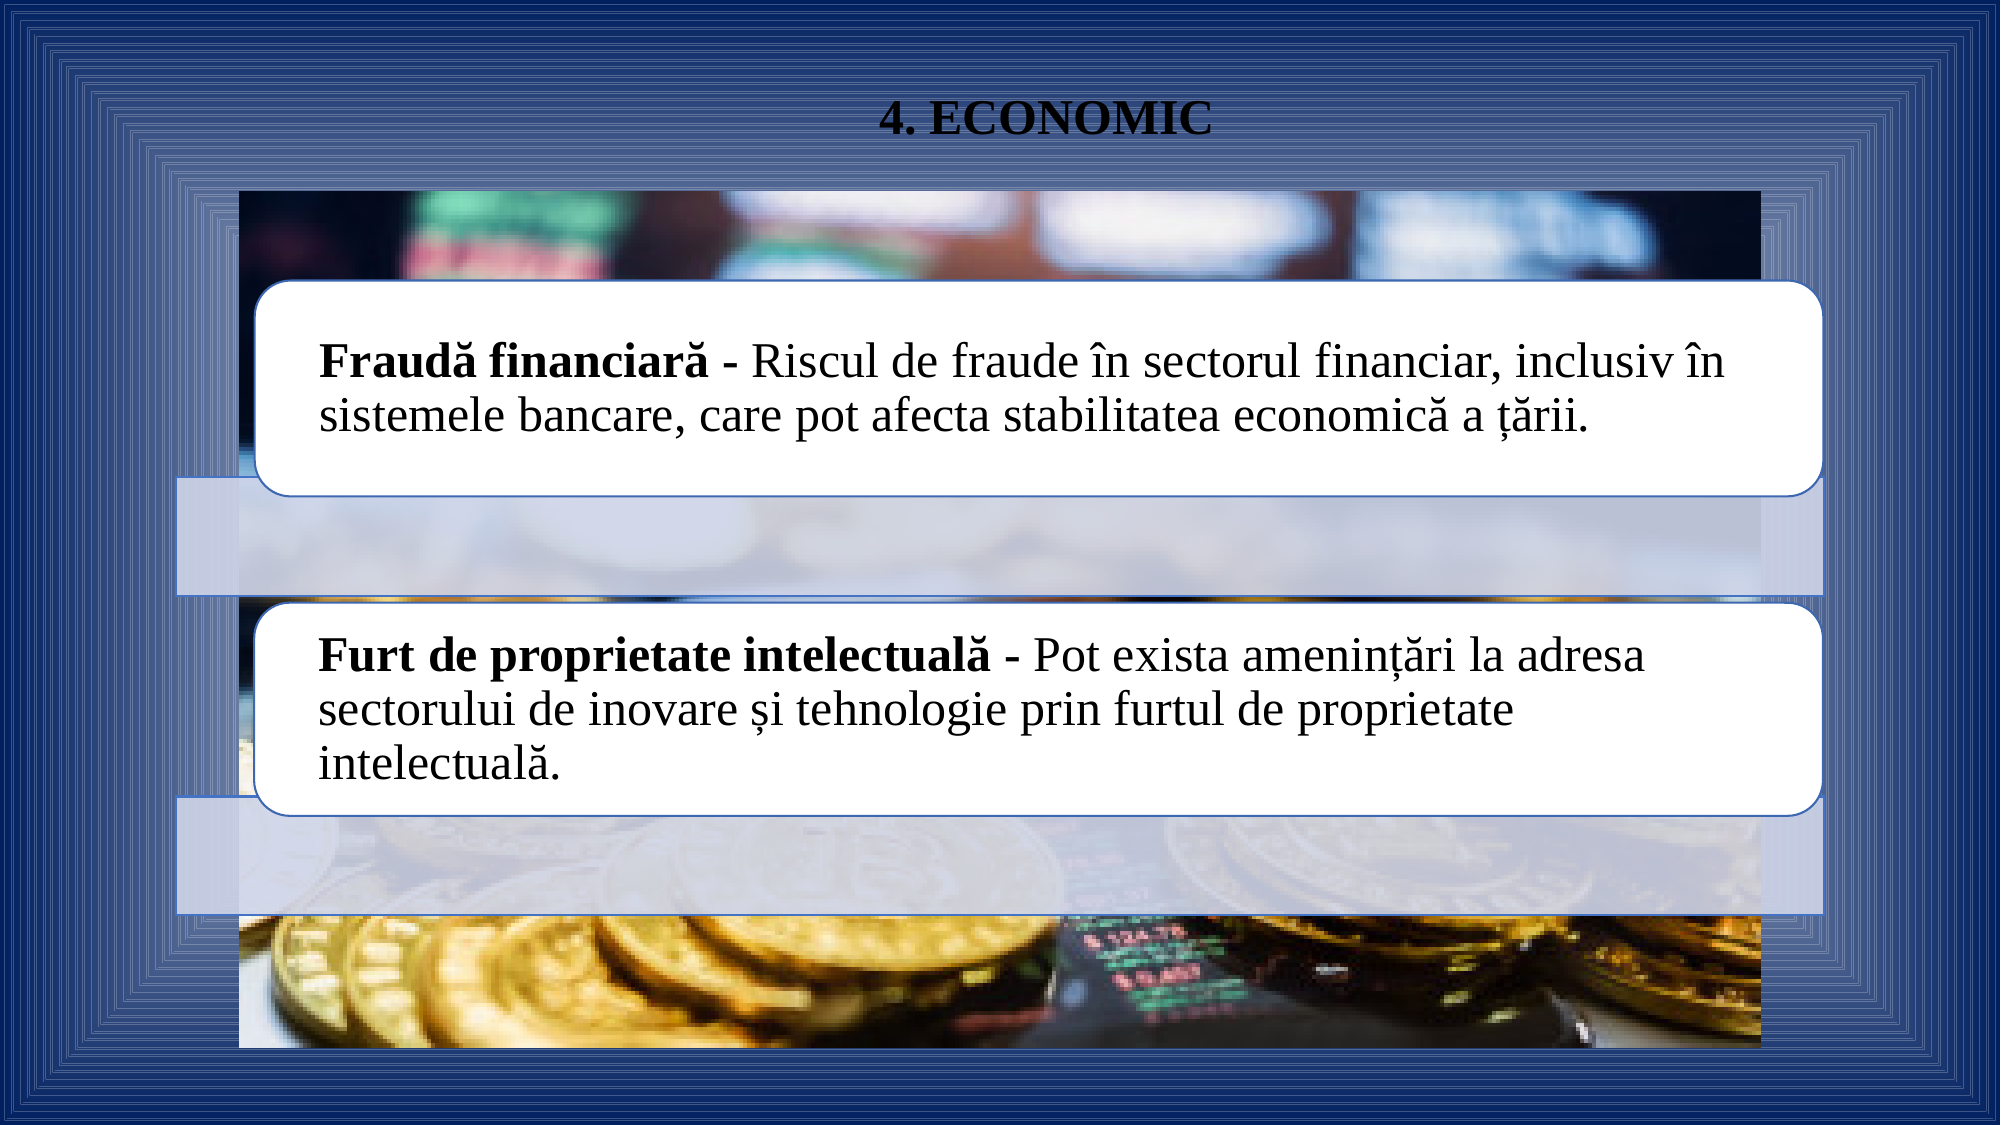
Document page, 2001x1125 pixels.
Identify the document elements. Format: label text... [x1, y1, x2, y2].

picture [239, 934, 1761, 1048]
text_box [176, 261, 1824, 934]
text_box 4. ECONOMIC [547, 76, 1547, 152]
picture [239, 191, 1761, 261]
